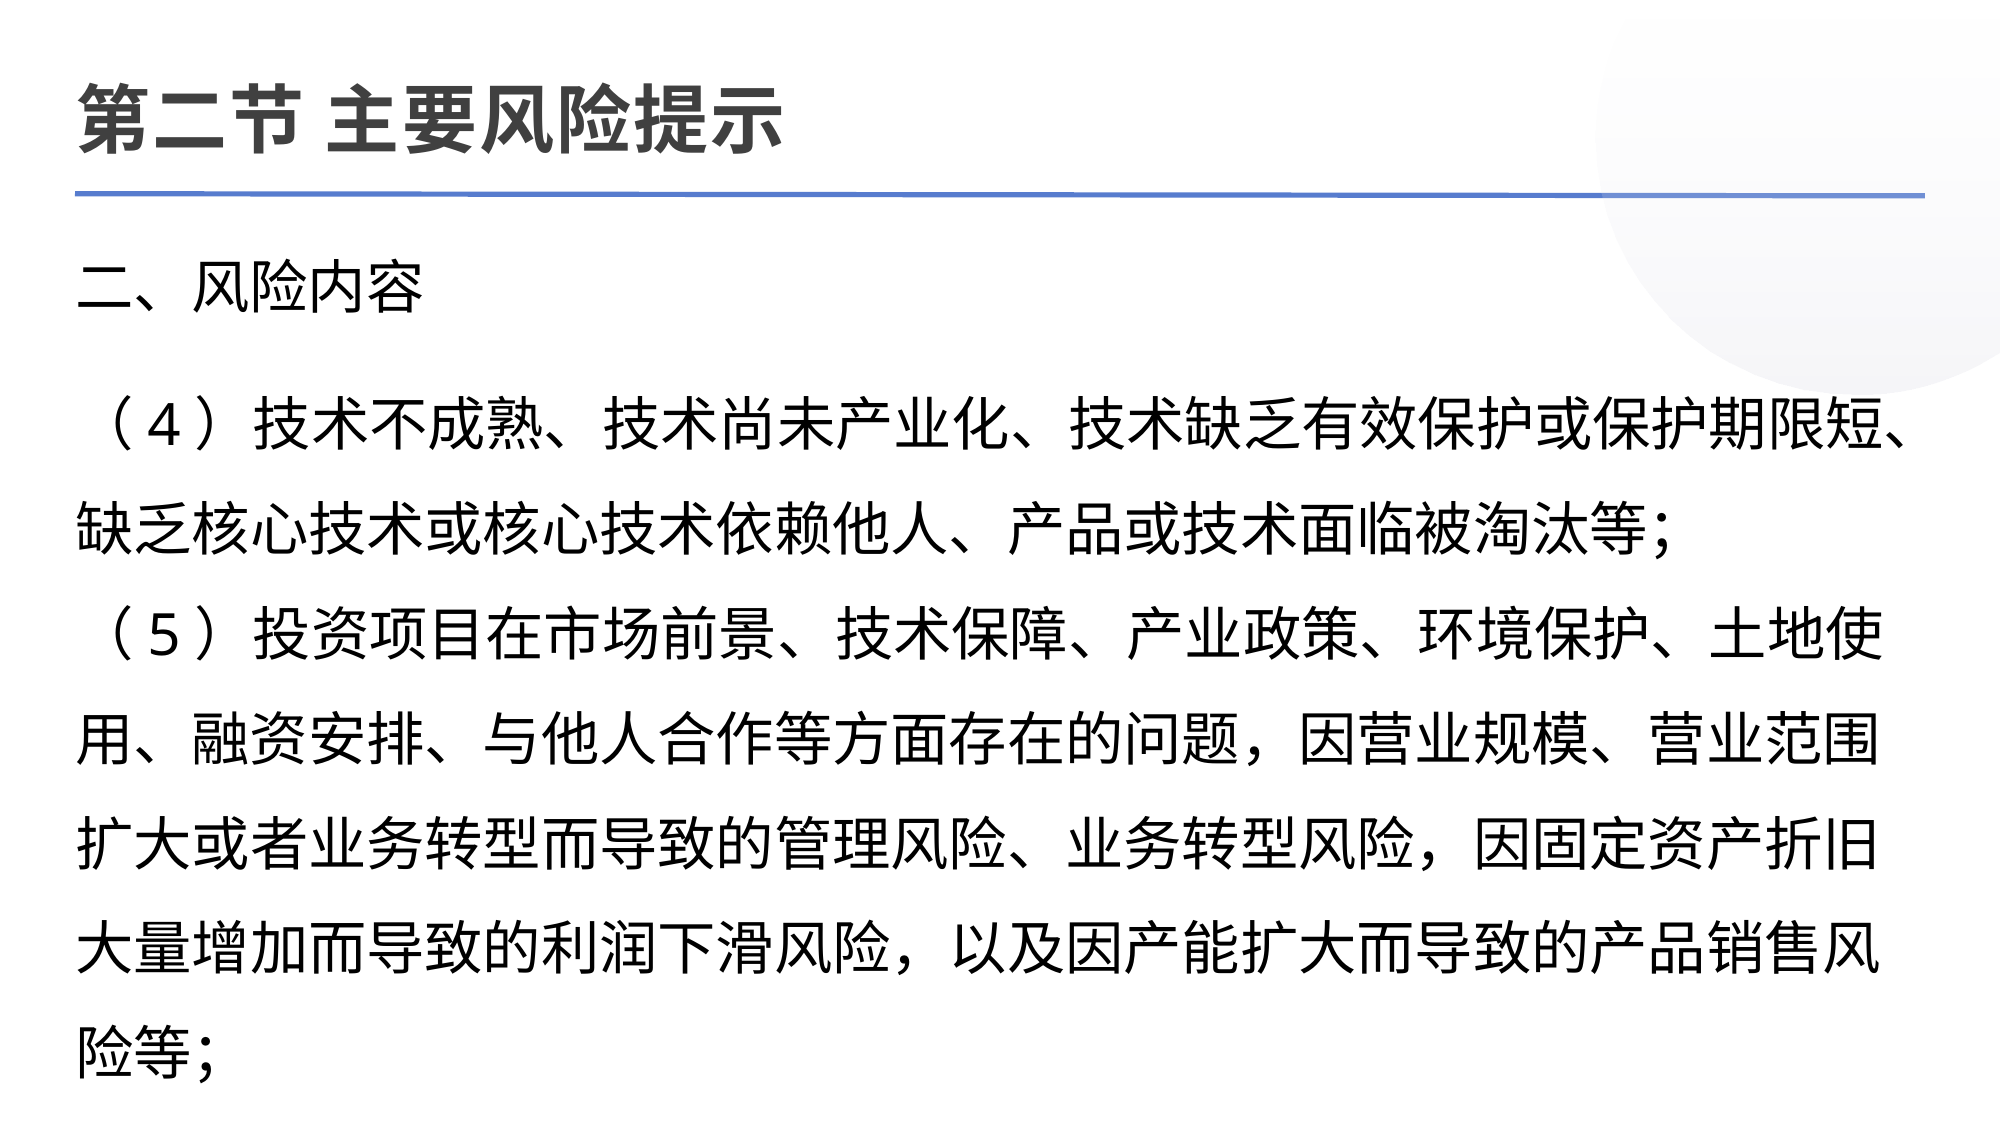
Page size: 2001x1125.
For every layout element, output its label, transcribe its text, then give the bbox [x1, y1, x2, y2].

text_box 第二节 主要风险提示 [75, 62, 1606, 163]
text_box [1594, 0, 2000, 387]
text_box （4）技术不成熟、技术尚未产业化、技术缺乏有效保护或保护期限短、缺乏核心技术或核心技术依赖他人、产品或技术面临被淘汰等； （5）投资项目在市场前景、技术保障、产业政策、环境保护、土地使用、融资安排、与他人合作等方面存在的问题，因营业规模、营业范围扩大或者业务转型而导致的管理风险、业务转型风险，因固定资产折旧大量增加而导致的利润下滑风险，以及因产能扩大而导致的产品销售风险等； [75, 352, 1925, 1093]
text_box 二、风险内容 [75, 236, 1662, 312]
